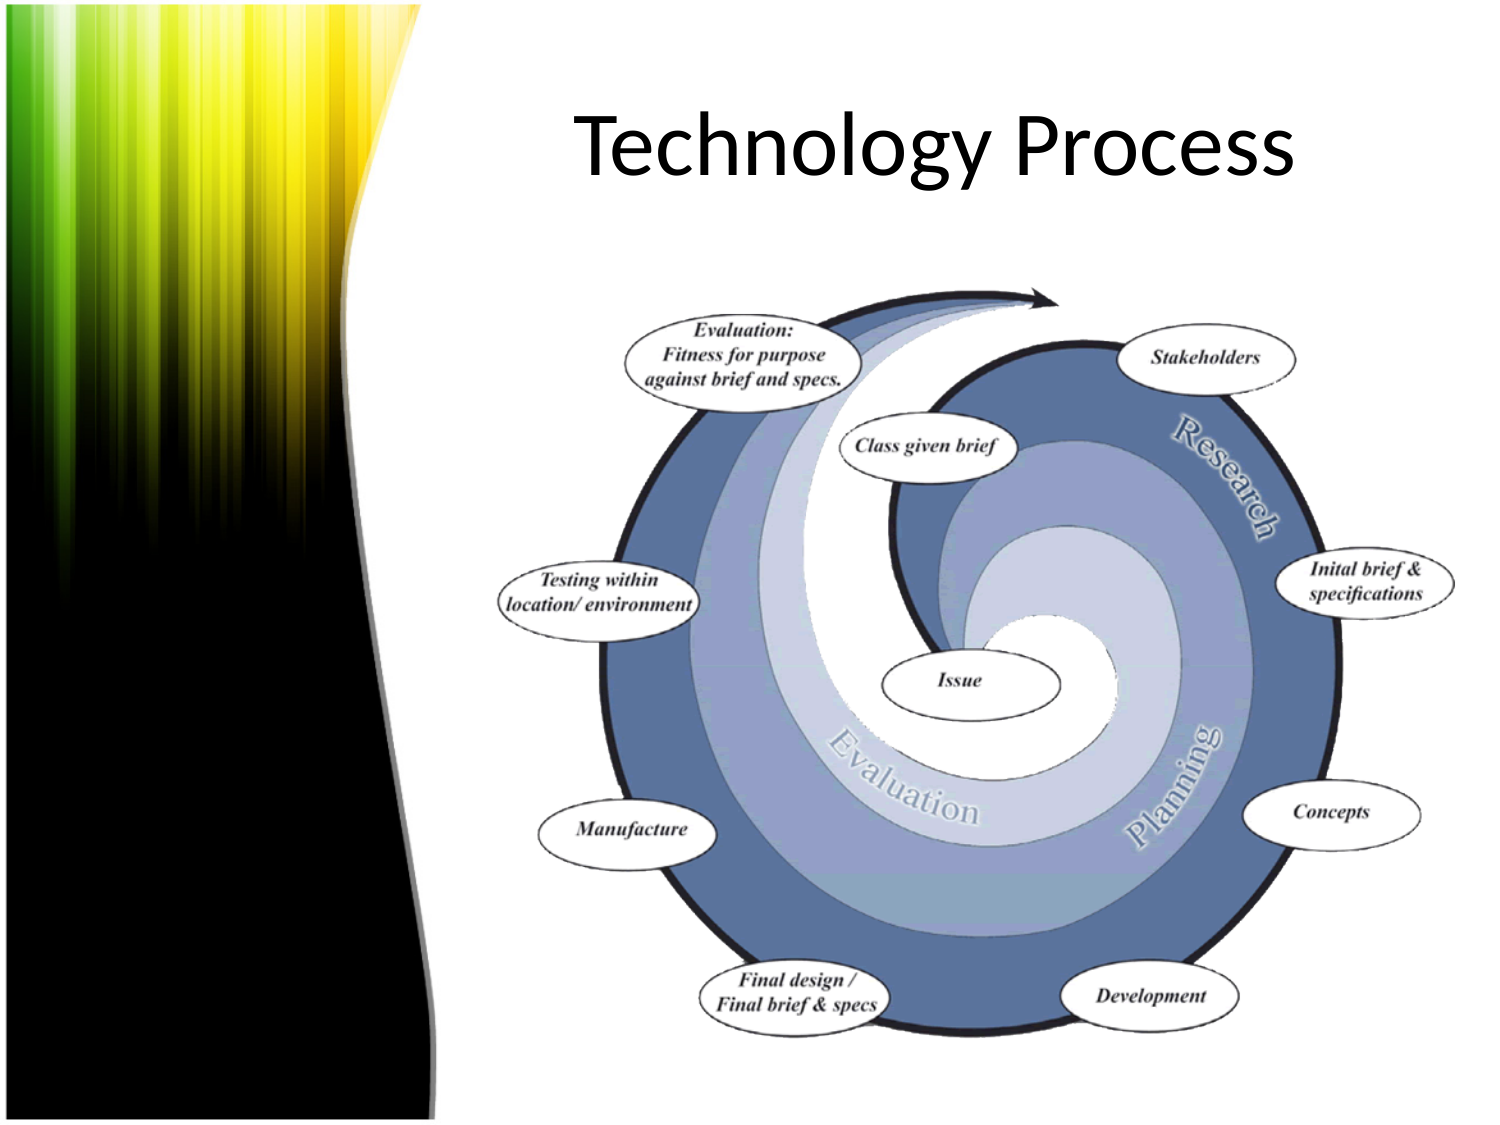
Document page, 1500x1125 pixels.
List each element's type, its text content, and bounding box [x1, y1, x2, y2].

picture [0, 0, 1500, 1125]
title Technology Process [445, 44, 1426, 233]
